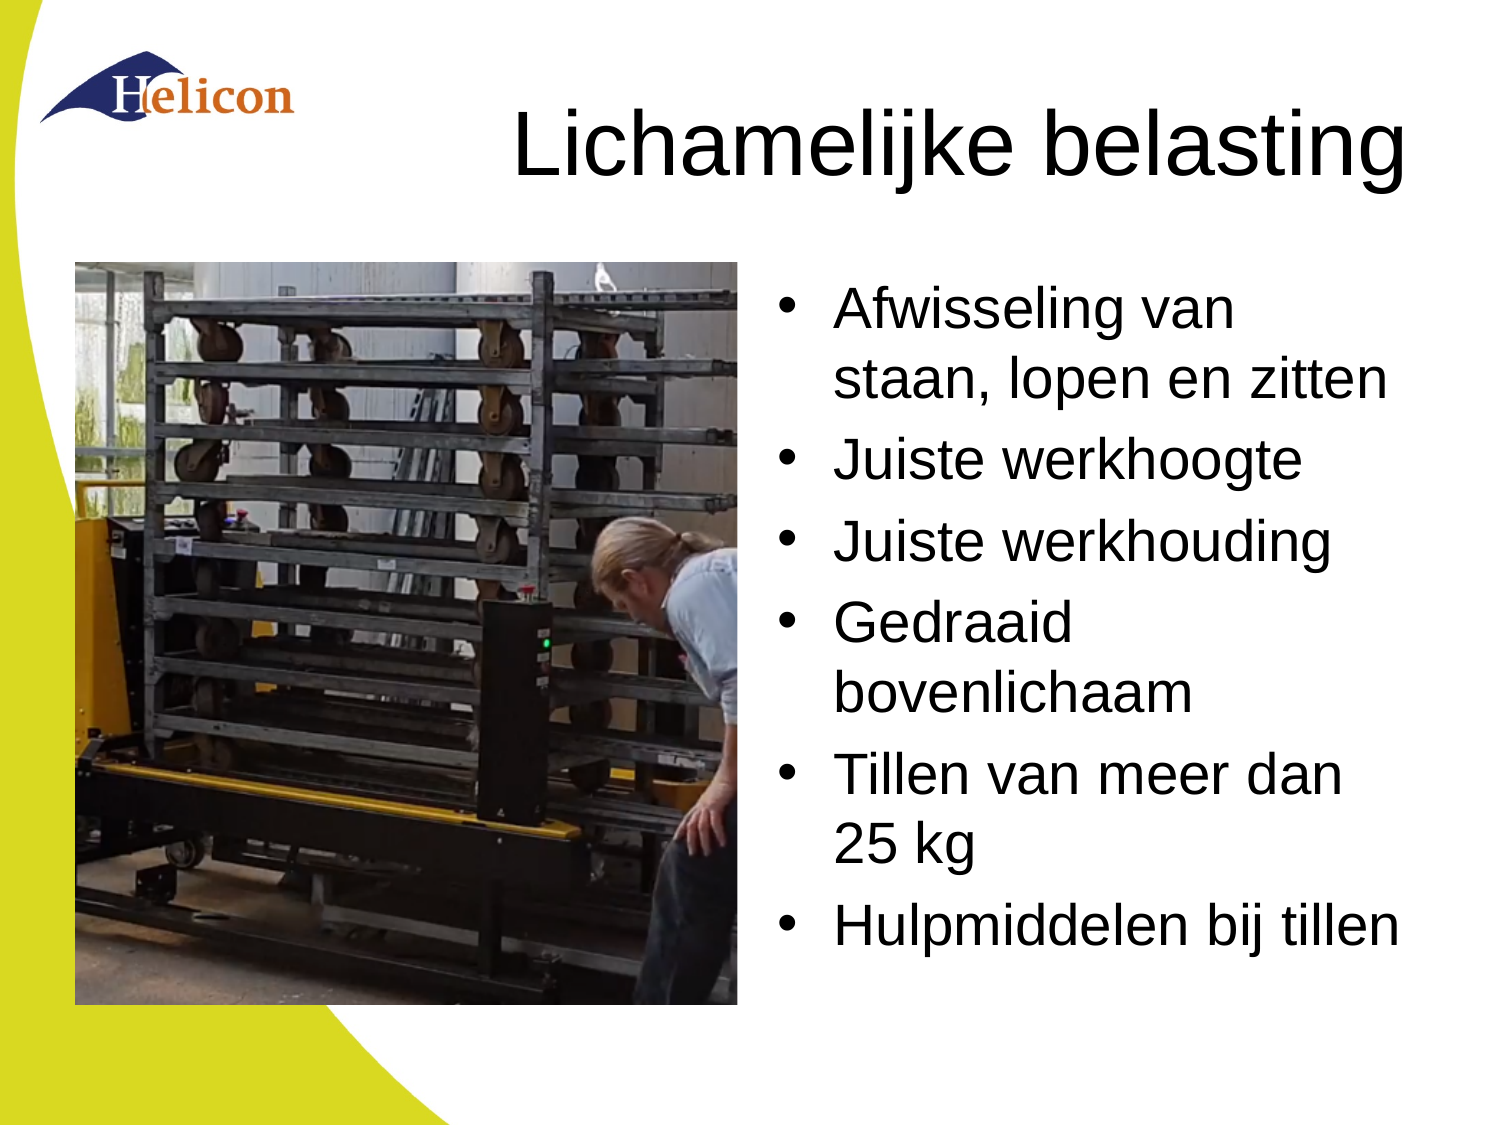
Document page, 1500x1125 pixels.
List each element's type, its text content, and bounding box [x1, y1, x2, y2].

picture [0, 0, 1500, 1125]
title Lichamelijke belasting [75, 45, 1425, 233]
list Afwisseling van staan, lopen en zitten Juiste werkhoogte Juiste werkhouding Gedraaid bovenlichaam Tillen van meer dan 25 kg Hulpmiddelen bij tillen [762, 262, 1425, 1005]
